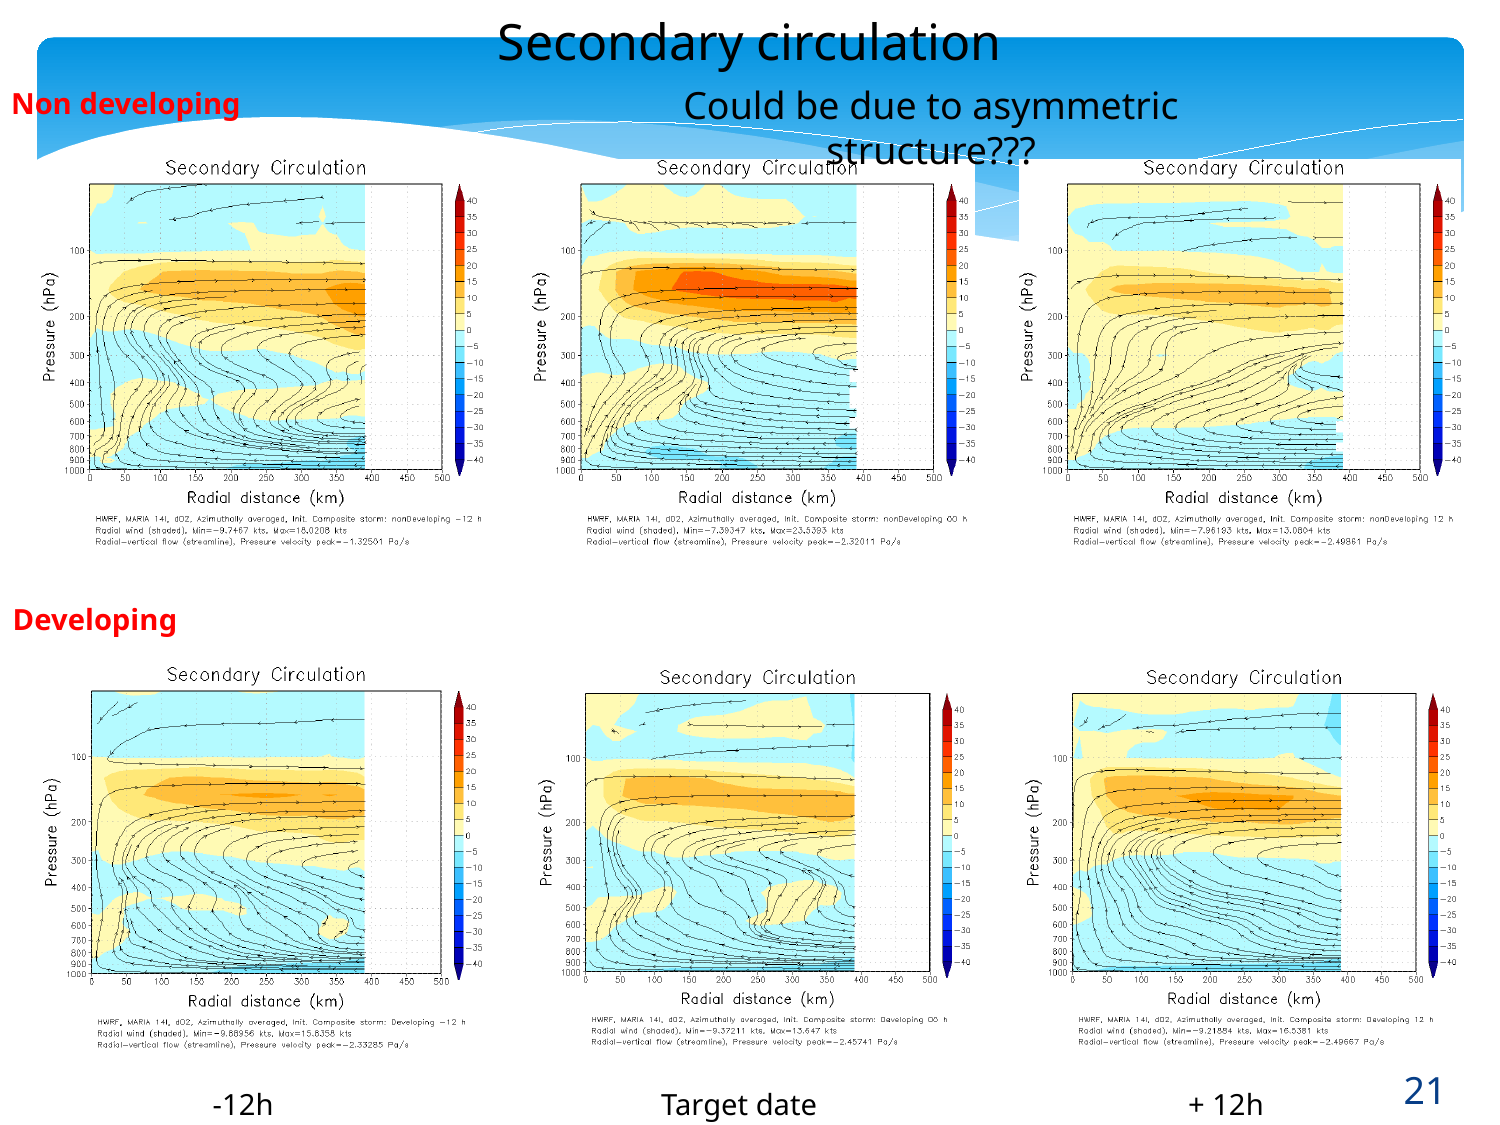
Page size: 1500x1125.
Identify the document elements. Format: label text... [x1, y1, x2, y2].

picture [1025, 669, 1457, 1047]
text_box Could be due to asymmetric structure??? [575, 74, 1288, 180]
slide_number 21 [1350, 1062, 1500, 1123]
text_box Secondary circulation [483, 3, 1017, 78]
picture [538, 669, 970, 1047]
text_box -12h [197, 1078, 289, 1125]
picture [43, 666, 482, 1050]
picture [532, 159, 975, 546]
text_box Target date [646, 1078, 833, 1125]
text_box Non developing [0, 78, 256, 128]
text_box Developing [0, 594, 193, 644]
text_box + 12h [1173, 1078, 1279, 1125]
picture [1018, 159, 1462, 546]
picture [40, 159, 484, 546]
